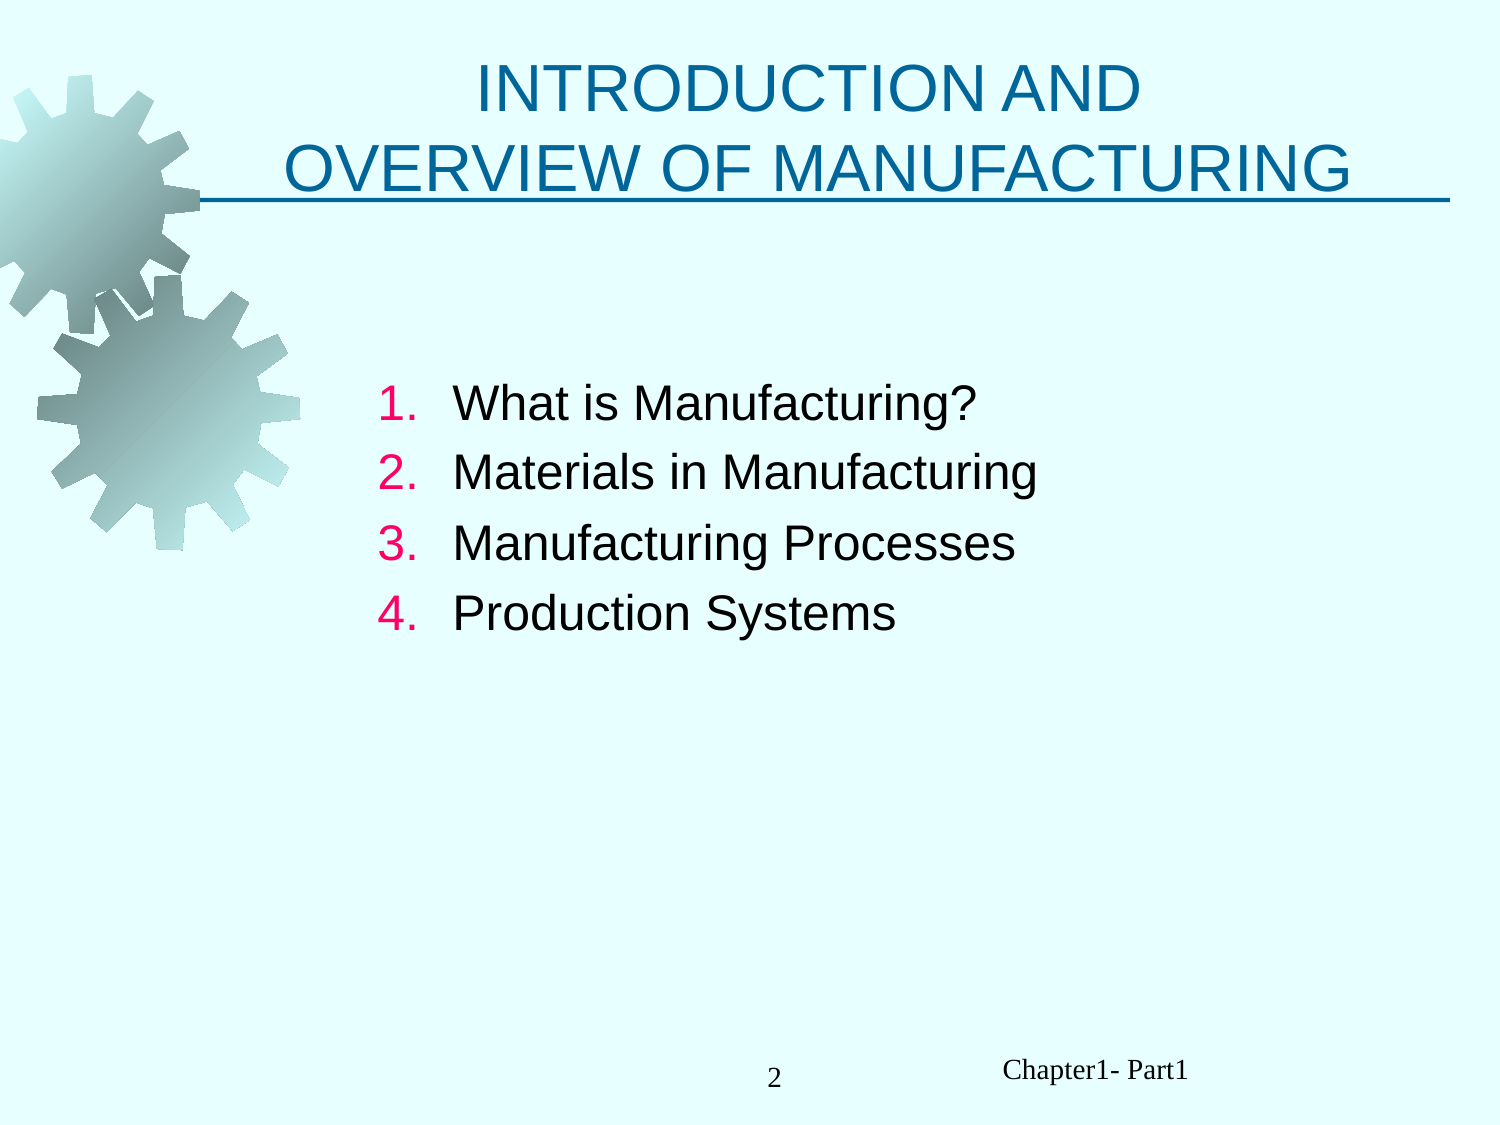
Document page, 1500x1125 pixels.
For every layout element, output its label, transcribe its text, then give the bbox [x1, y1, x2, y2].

footer Chapter1- Part1 [987, 1042, 1463, 1122]
title INTRODUCTION AND OVERVIEW OF MANUFACTURING [185, 60, 1452, 215]
list What is Manufacturing? Materials in Manufacturing Manufacturing Processes Production Systems [362, 362, 1301, 751]
slide_number 2 [599, 1050, 951, 1125]
